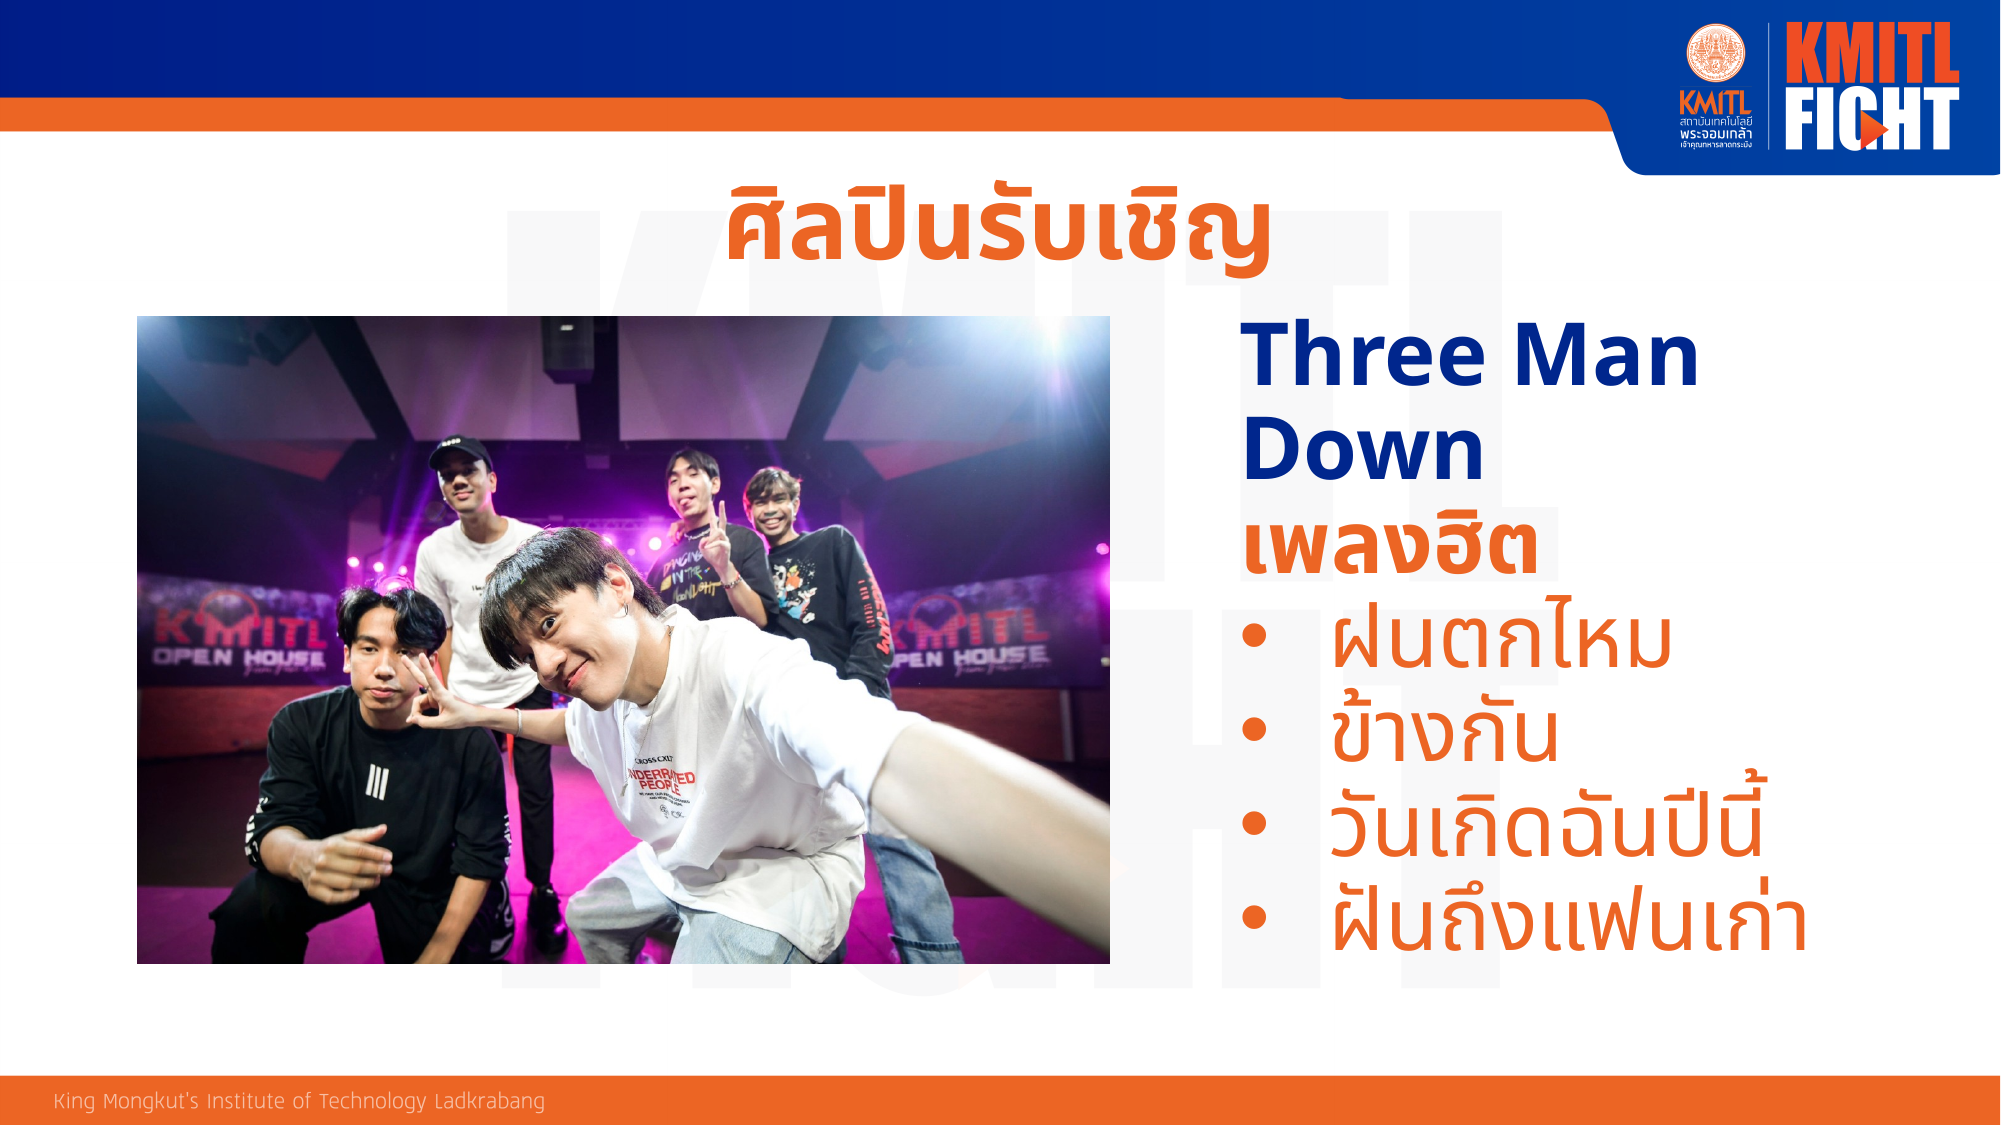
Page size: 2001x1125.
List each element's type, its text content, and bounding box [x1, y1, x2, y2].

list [137, 316, 1110, 964]
picture [0, 0, 2001, 1125]
text_box Three Man Down เพลงฮิต ฝนตกไหม ข้างกัน วันเกิดฉันปีนี้ ฝันถึงแฟนเก่า [1224, 302, 1902, 978]
title ศิลปินรับเชิญ [137, 161, 1863, 292]
